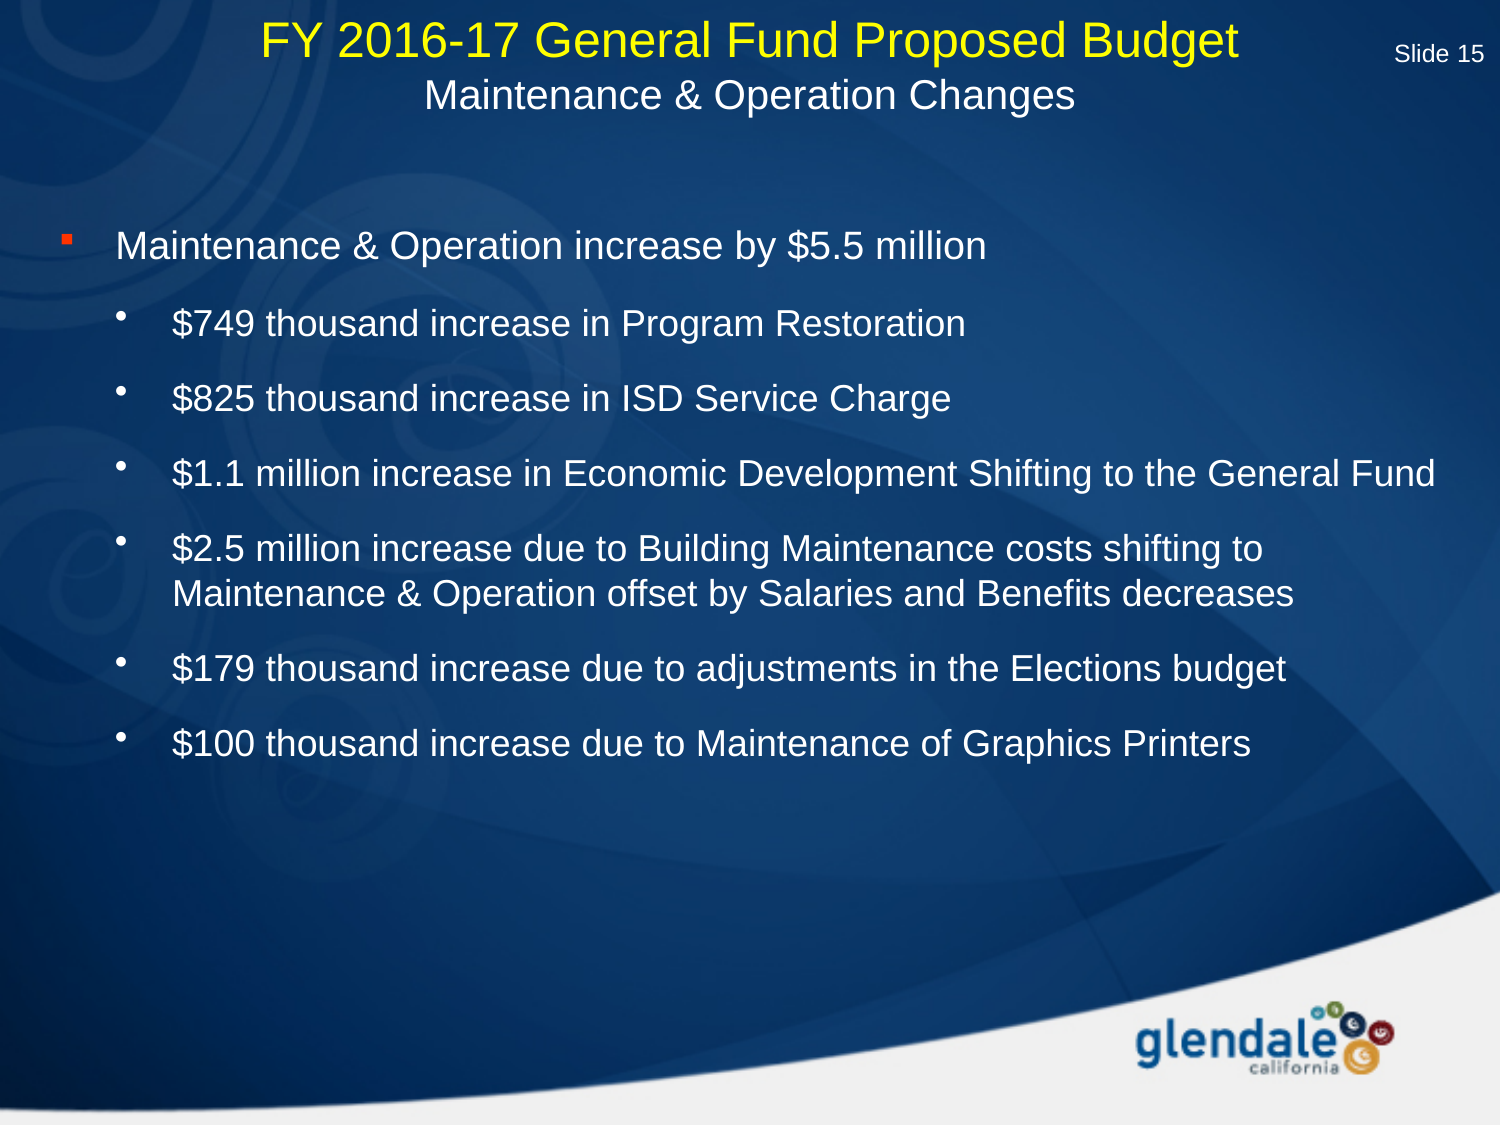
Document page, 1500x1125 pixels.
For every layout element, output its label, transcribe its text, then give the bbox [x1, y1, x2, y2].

text_box FY 2016-17 General Fund Proposed Budget Maintenance & Operation Changes [50, 12, 1450, 113]
picture [0, 0, 1500, 1125]
list Maintenance & Operation increase by $5.5 million $749 thousand increase in Program Restoration $825 thousand increase in ISD Service Charge $1.1 million increase in Economic Development Shifting to the General Fund $2.5 million increase due to Building Maintenance costs shifting to Maintenance & Operation offset by Salaries and Benefits decreases $179 thousand increase due to adjustments in the Elections budget $100 thousand increase due to Maintenance of Graphics Printers [43, 212, 1457, 938]
slide_number Slide 15 [1149, 0, 1500, 75]
